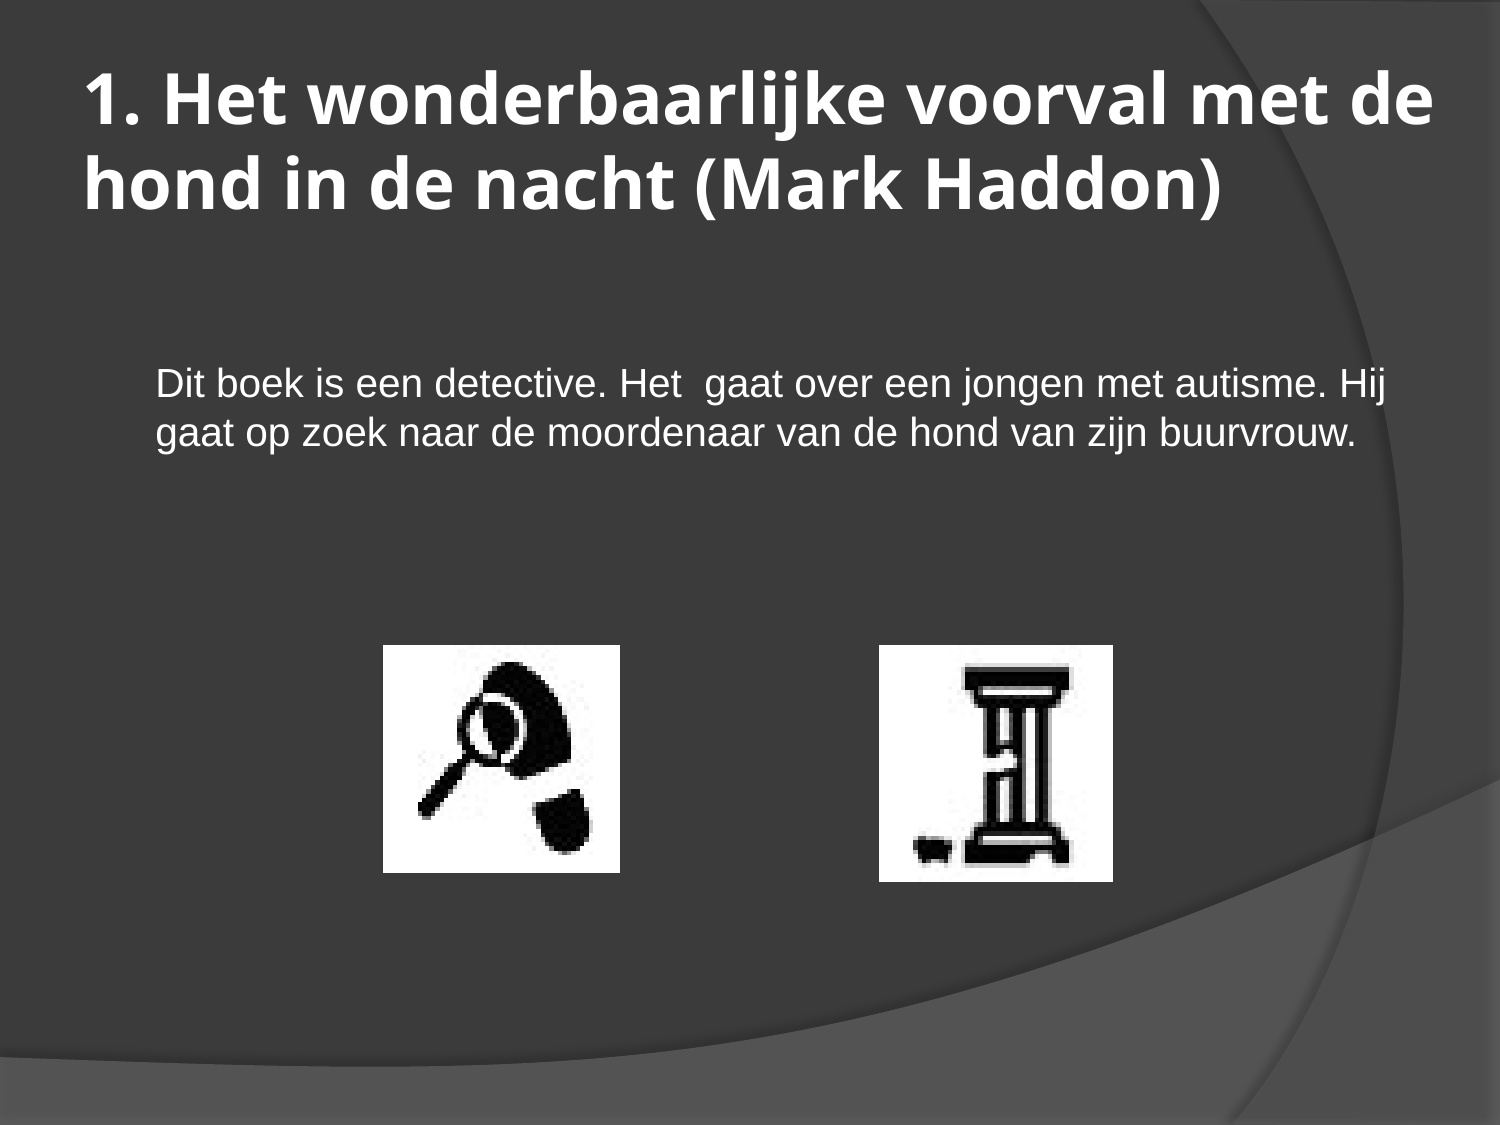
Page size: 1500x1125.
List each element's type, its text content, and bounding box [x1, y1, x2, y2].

title 1. Het wonderbaarlijke voorval met de hond in de nacht (Mark Haddon) [75, 45, 1447, 233]
list Dit boek is een detective. Het gaat over een jongen met autisme. Hij gaat op zoek naar de moordenaar van de hond van zijn buurvrouw. [76, 349, 1427, 497]
picture [383, 644, 621, 873]
picture [879, 644, 1114, 882]
